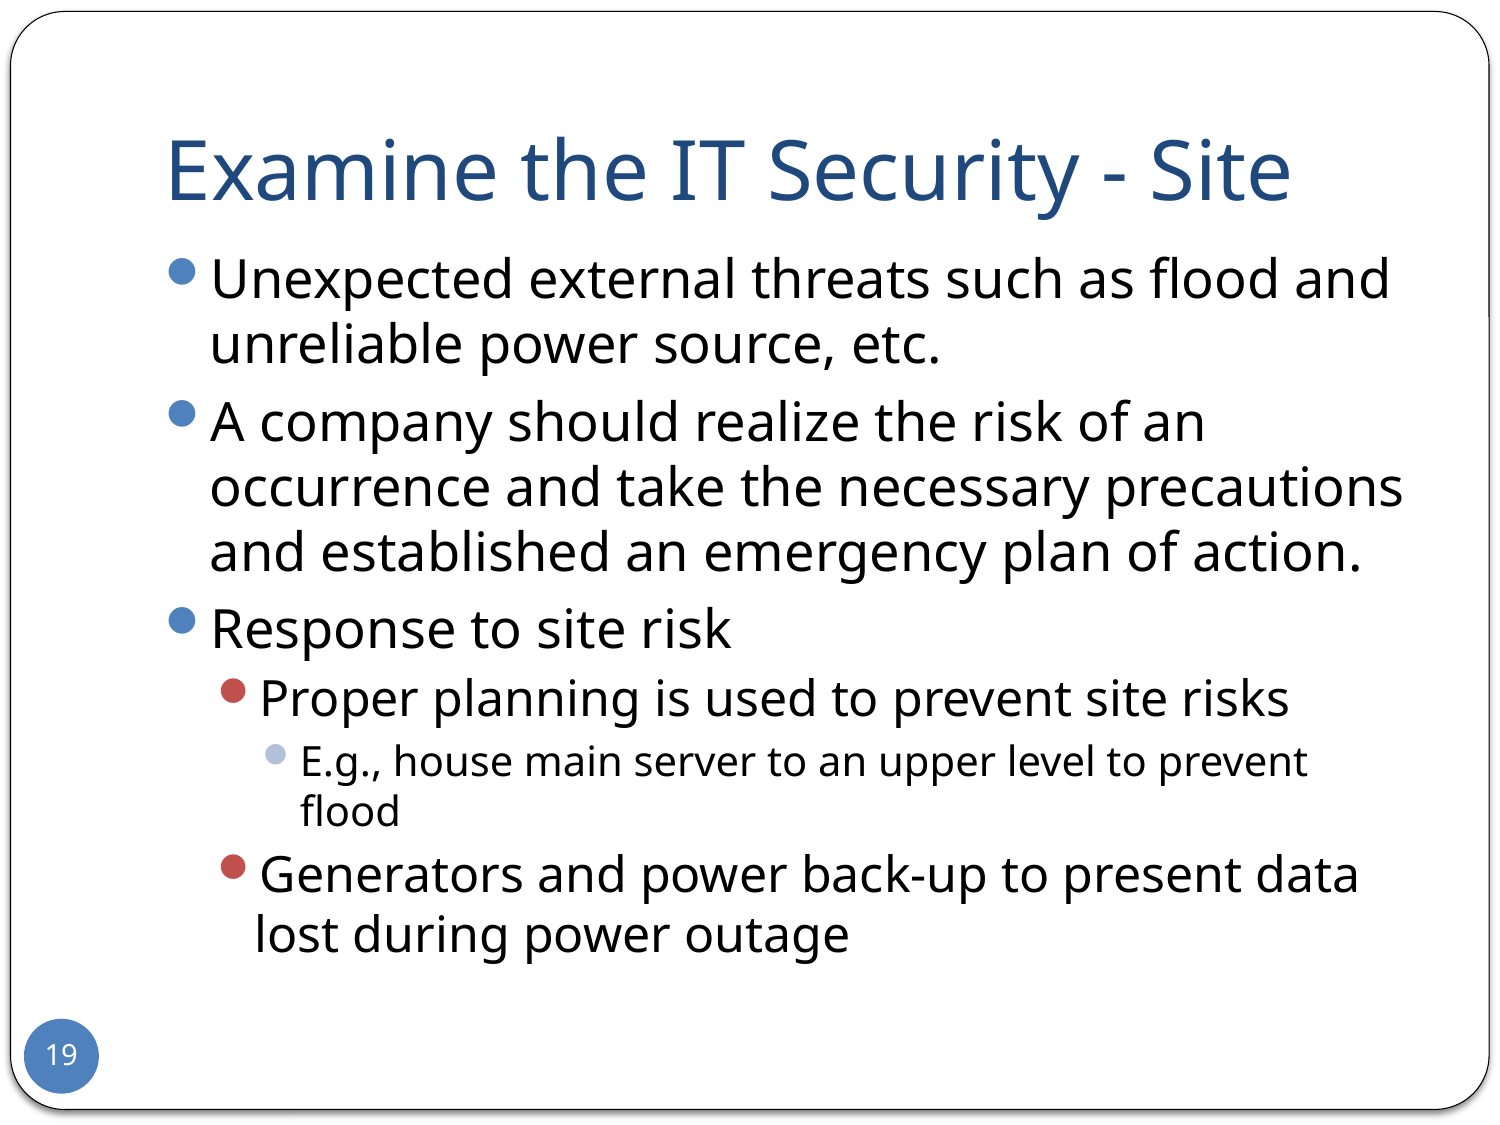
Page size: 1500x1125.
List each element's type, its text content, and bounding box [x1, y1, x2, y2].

slide_number 19 [23, 1018, 99, 1094]
title Examine the IT Security - Site [150, 45, 1425, 233]
list Unexpected external threats such as flood and unreliable power source, etc. A company should realize the risk of an occurrence and take the necessary precautions and established an emergency plan of action. Response to site risk Proper planning is used to prevent site risks E.g., house main server to an upper level to prevent flood Generators and power back-up to present data lost during power outage [150, 237, 1425, 988]
